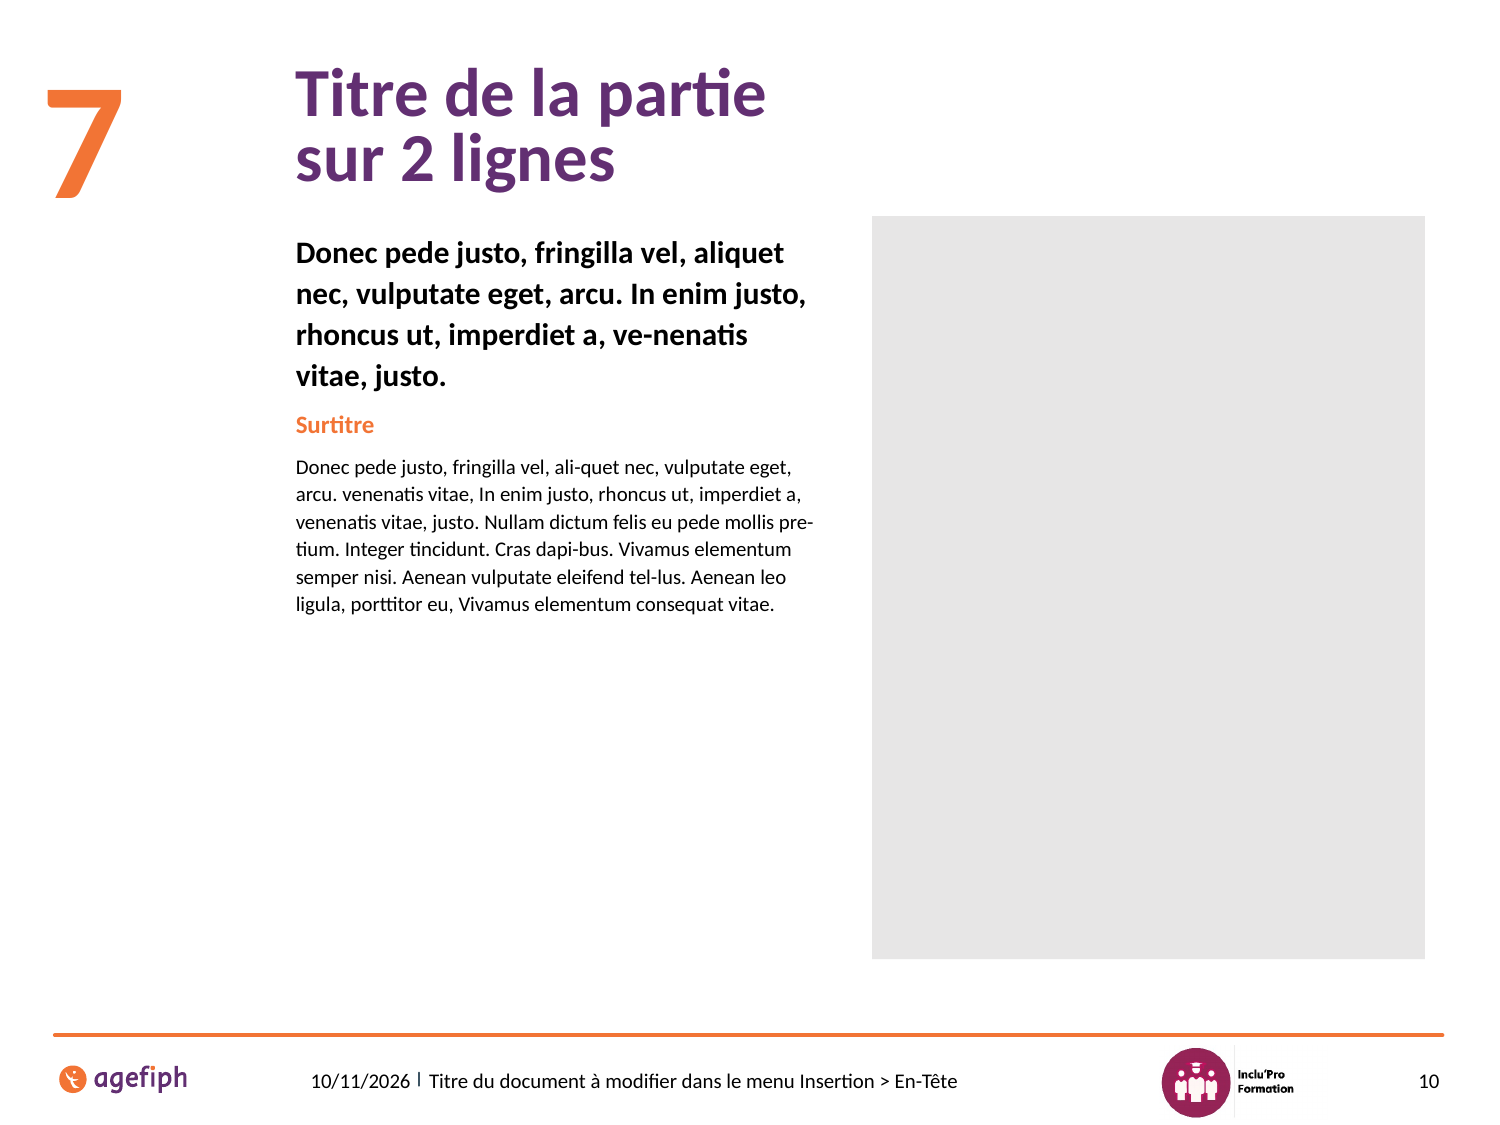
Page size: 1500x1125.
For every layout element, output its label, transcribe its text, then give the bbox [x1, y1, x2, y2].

list Donec pede justo, fringilla vel, aliquet nec, vulputate eget, arcu. In enim justo, rhoncus ut, imperdiet a, ve-nenatis vitae, justo. Surtitre Donec pede justo, fringilla vel, ali-quet nec, vulputate eget, arcu. venenatis vitae, In enim justo, rhoncus ut, imperdiet a, venenatis vitae, justo. Nullam dictum felis eu pede mollis pre-tium. Integer tincidunt. Cras dapi-bus. Vivamus elementum semper nisi. Aenean vulputate eleifend tel-lus. Aenean leo ligula, porttitor eu, Vivamus elementum consequat vitae. [280, 220, 836, 1014]
list 7 [41, 43, 249, 201]
text_box [871, 215, 1426, 960]
footer Titre du document à modifier dans le menu Insertion > En-Tête [414, 1051, 1086, 1111]
title Titre de la partie sur 2 lignes [280, 71, 1427, 187]
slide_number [254, 1051, 414, 1111]
picture [1159, 1045, 1328, 1051]
picture [1159, 1111, 1328, 1120]
slide_number 10 [1116, 1051, 1455, 1111]
